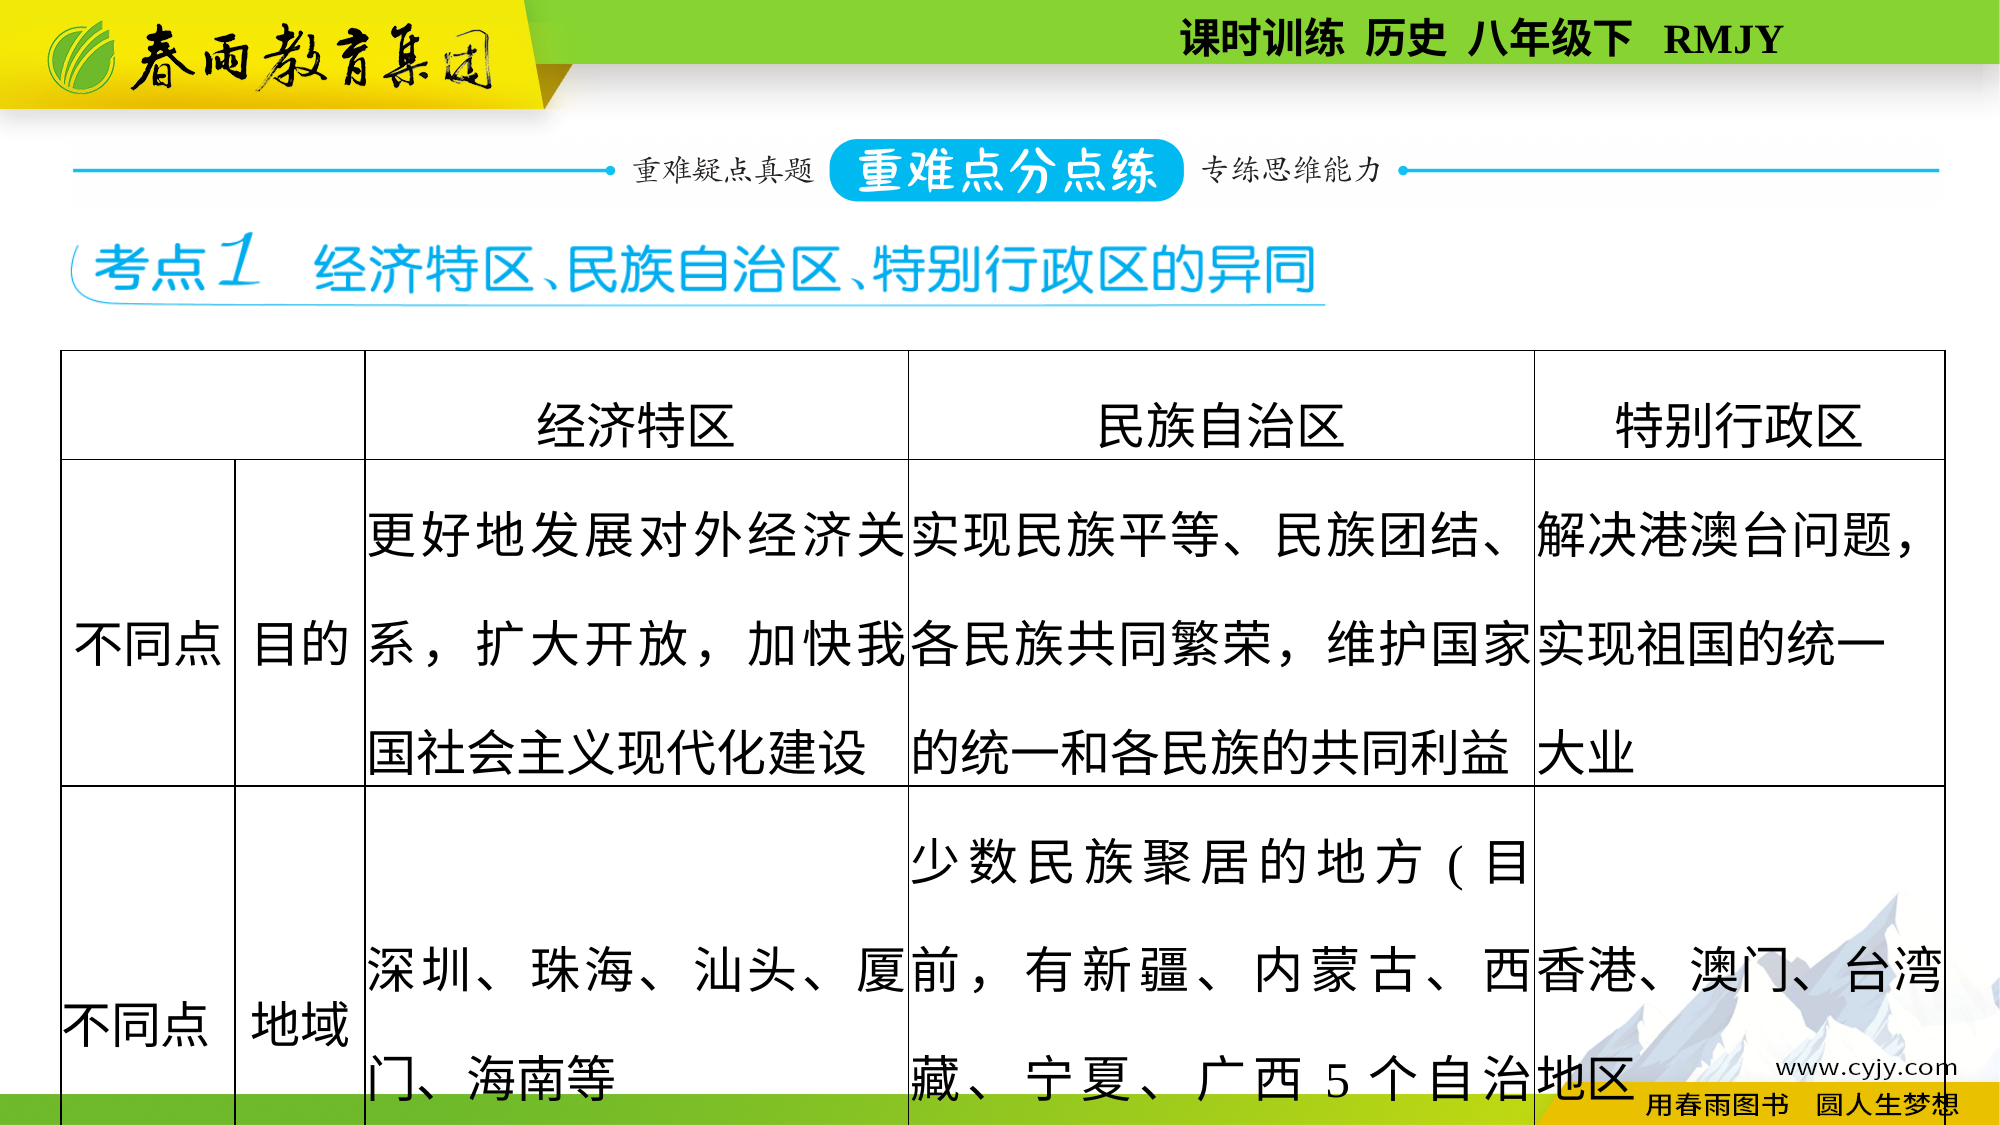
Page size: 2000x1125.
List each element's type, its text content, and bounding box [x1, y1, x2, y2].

table_header 民族自治区 [909, 351, 1534, 459]
table_cell 实现民族平等、民族团结、各民族共同繁荣，维护国家的统一和各民族的共同利益 [909, 460, 1534, 785]
table_cell 解决港澳台问题，实现祖国的统一 大业 [1535, 460, 1944, 785]
picture [0, 0, 2000, 1125]
table_header 特别行政区 [1535, 351, 1944, 459]
table_header [62, 351, 364, 459]
table_cell 深圳、珠海、汕头、厦门、海南等 [366, 787, 908, 1125]
table_cell 地域 [236, 787, 364, 1125]
table_cell 不同点 [62, 787, 234, 1125]
table_header 经济特区 [366, 351, 908, 459]
table_cell 香港、澳门、台湾地区 [1535, 787, 1944, 1125]
table_cell 更好地发展对外经济关系，扩大开放，加快我国社会主义现代化建设 [366, 460, 908, 785]
table_cell 不同点 [62, 460, 234, 785]
table_cell 目的 [236, 460, 364, 785]
table_cell 少数民族聚居的地方(目前，有新疆、内蒙古、西藏、宁夏、广西5个自治区) [909, 787, 1534, 1125]
